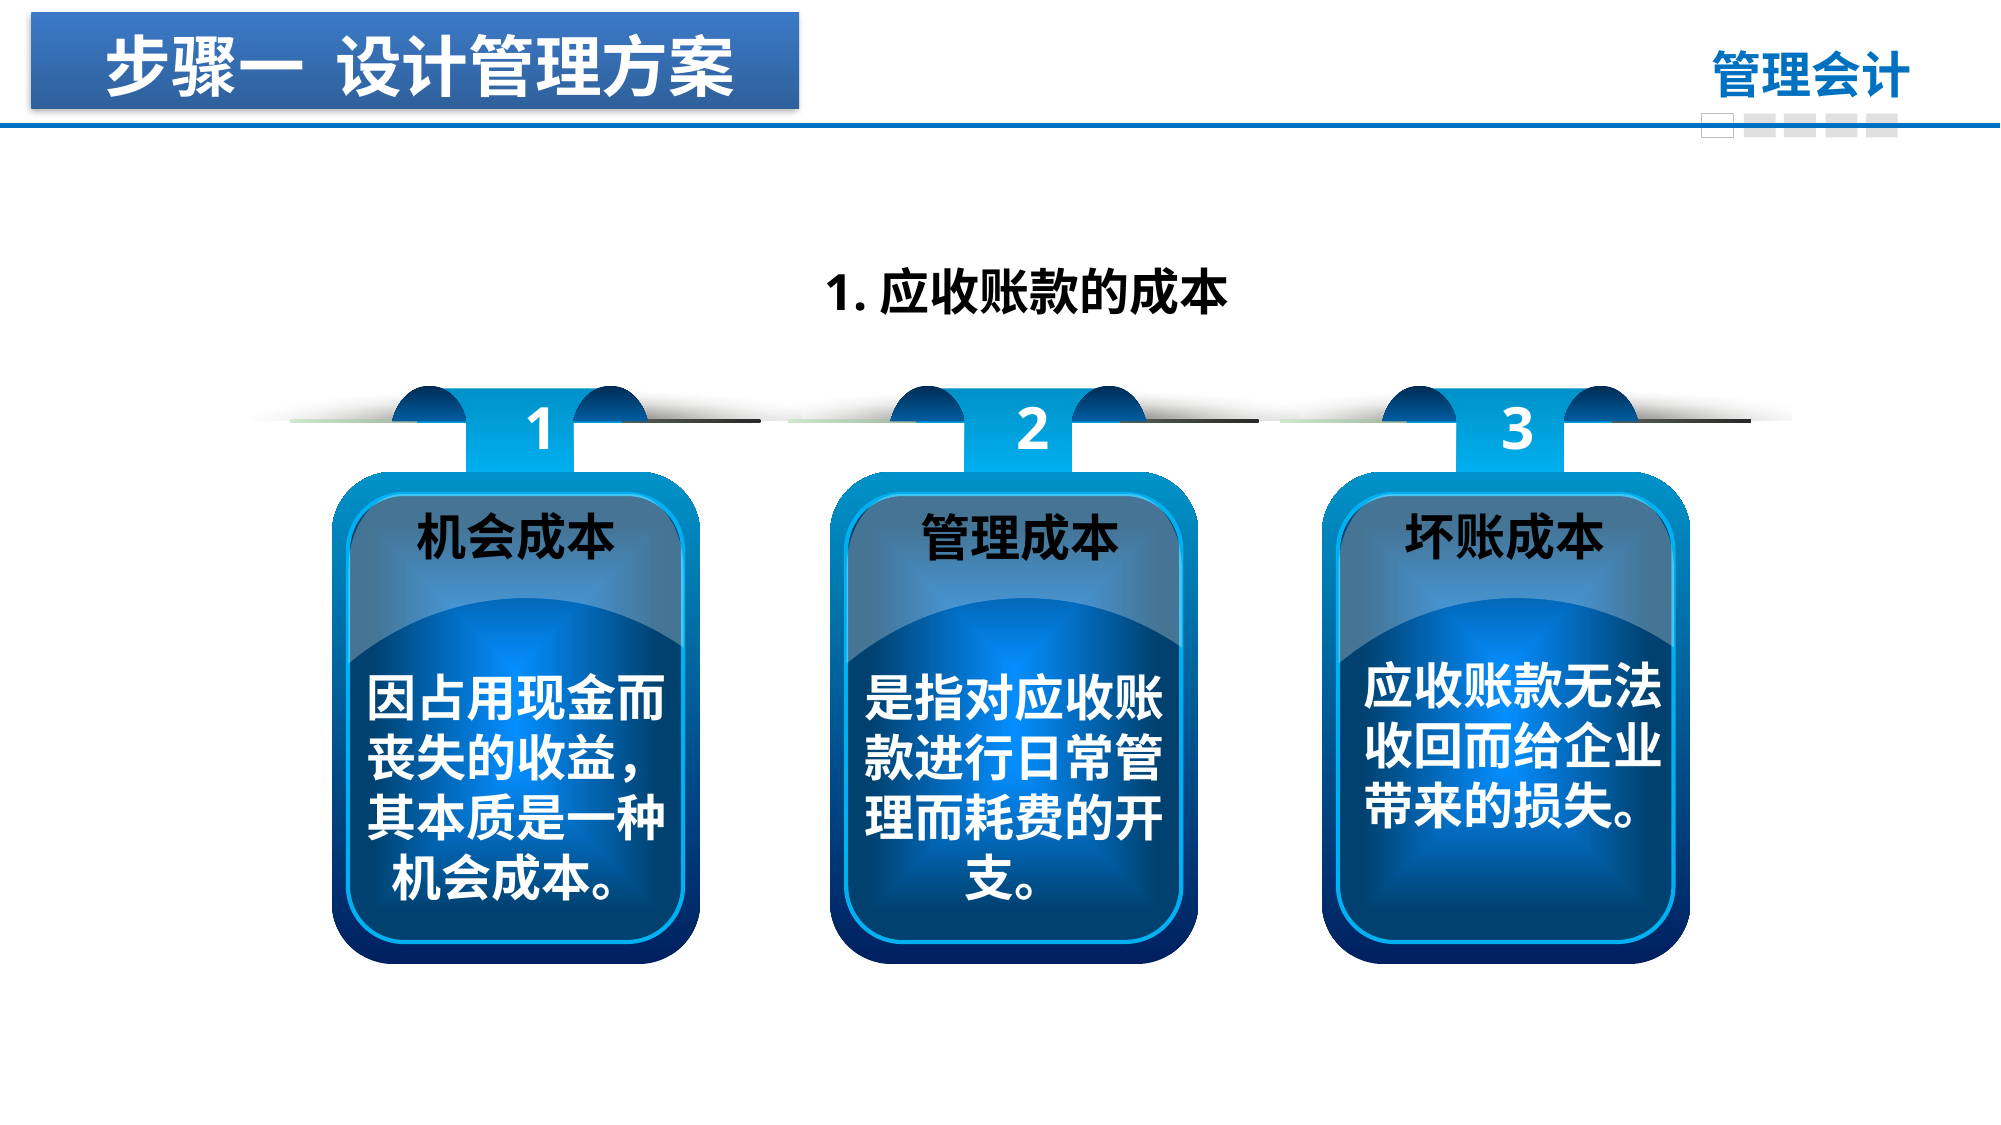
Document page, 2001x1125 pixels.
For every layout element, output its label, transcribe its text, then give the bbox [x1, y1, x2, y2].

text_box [251, 385, 748, 965]
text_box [1241, 385, 1793, 965]
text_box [31, 12, 800, 114]
text_box 1.应收账款的成本 [591, 252, 1426, 328]
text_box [749, 385, 1240, 965]
